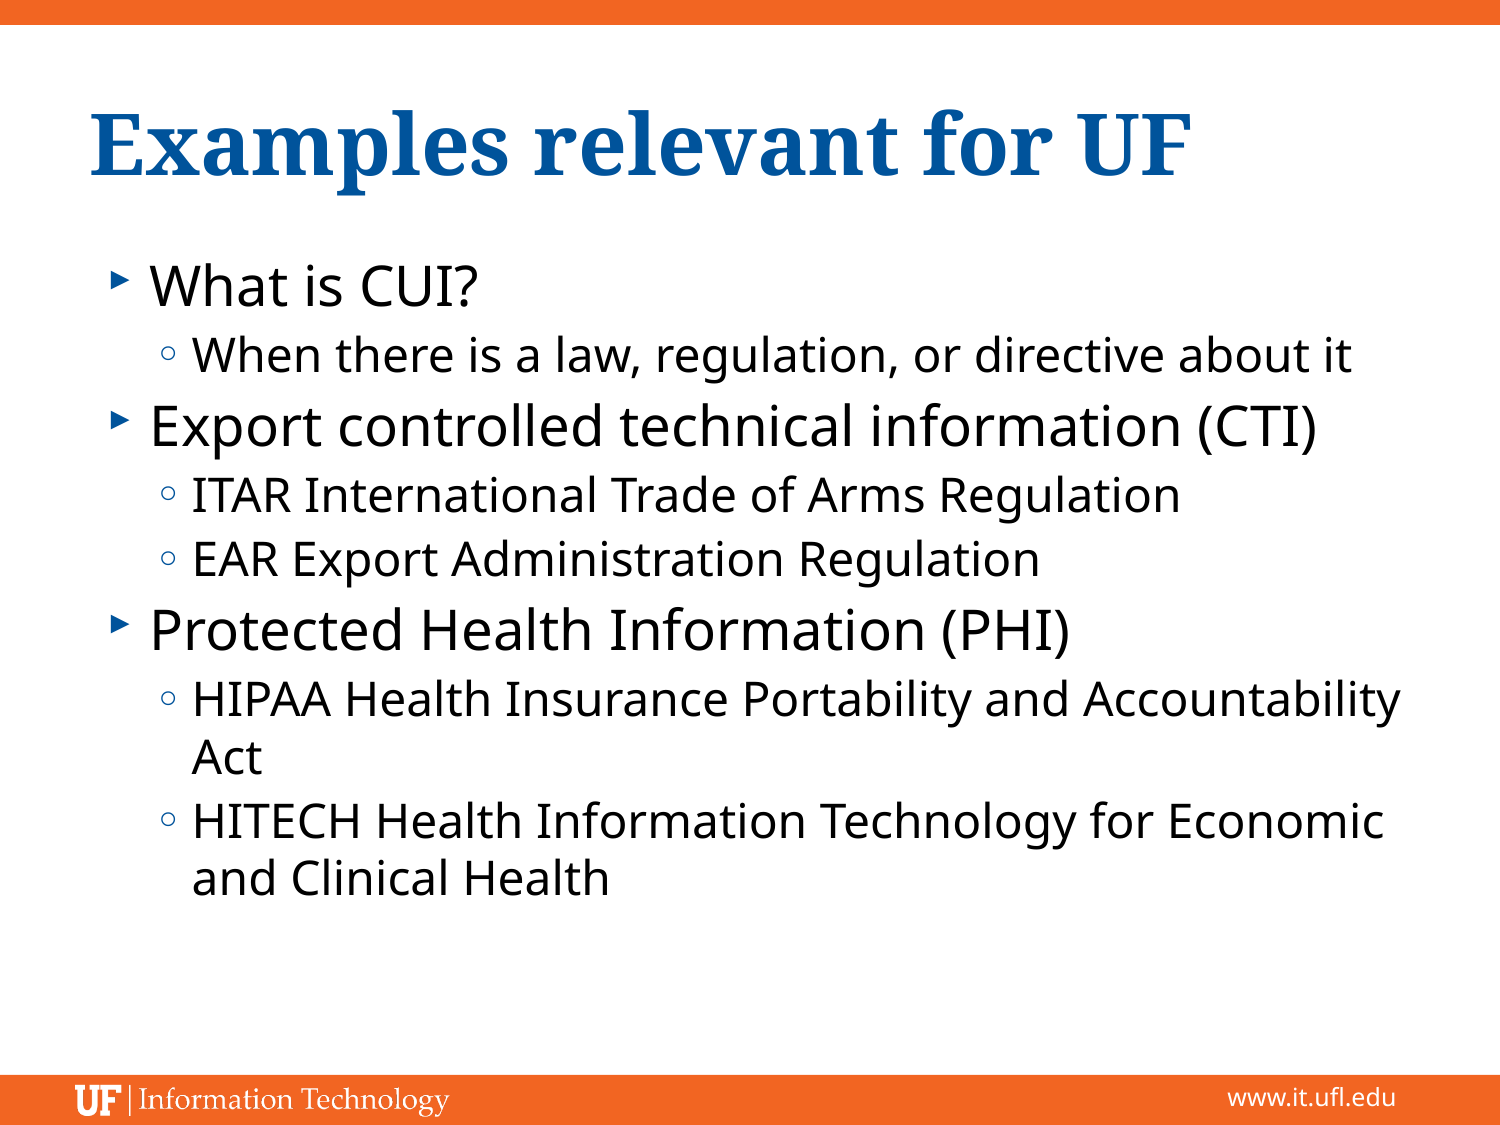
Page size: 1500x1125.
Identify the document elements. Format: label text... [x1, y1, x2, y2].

picture [75, 1083, 450, 1117]
title Examples relevant for UF [75, 50, 1425, 233]
list What is CUI? When there is a law, regulation, or directive about it Export controlled technical information (CTI) ITAR International Trade of Arms Regulation EAR Export Administration Regulation Protected Health Information (PHI) HIPAA Health Insurance Portability and Accountability Act HITECH Health Information Technology for Economic and Clinical Health [75, 243, 1425, 986]
